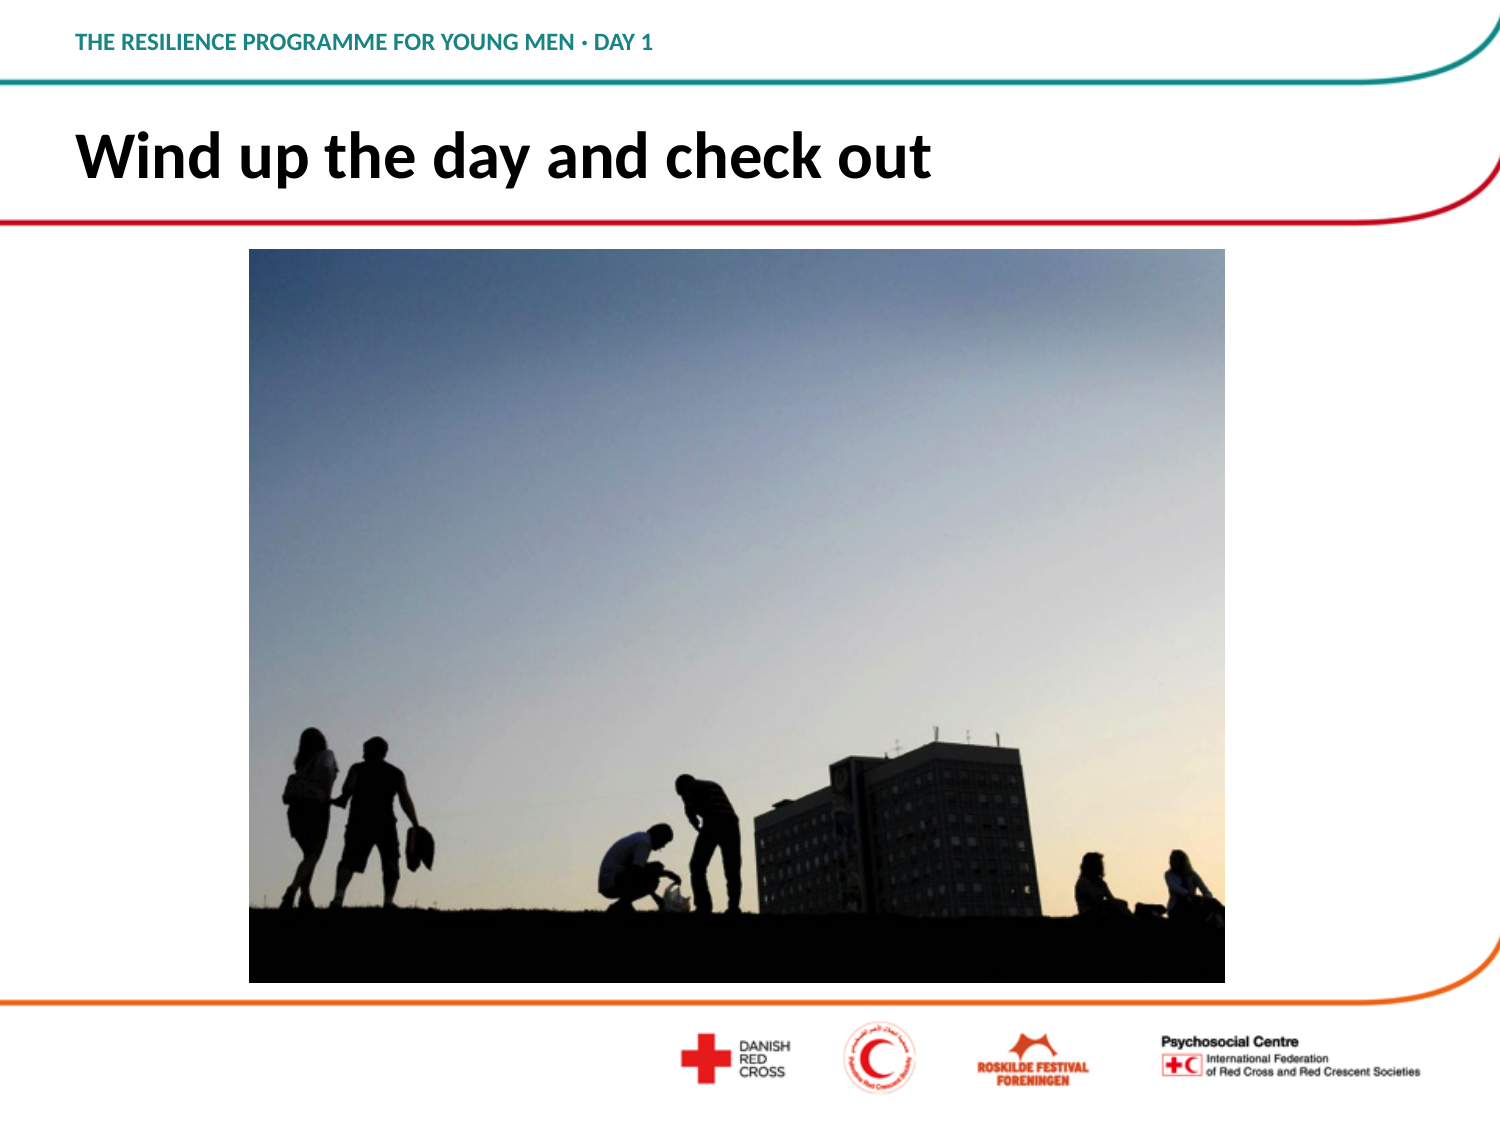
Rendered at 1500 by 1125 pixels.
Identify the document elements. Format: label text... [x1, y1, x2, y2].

picture [0, 0, 1500, 1125]
title Wind up the day and check out [75, 81, 1425, 224]
